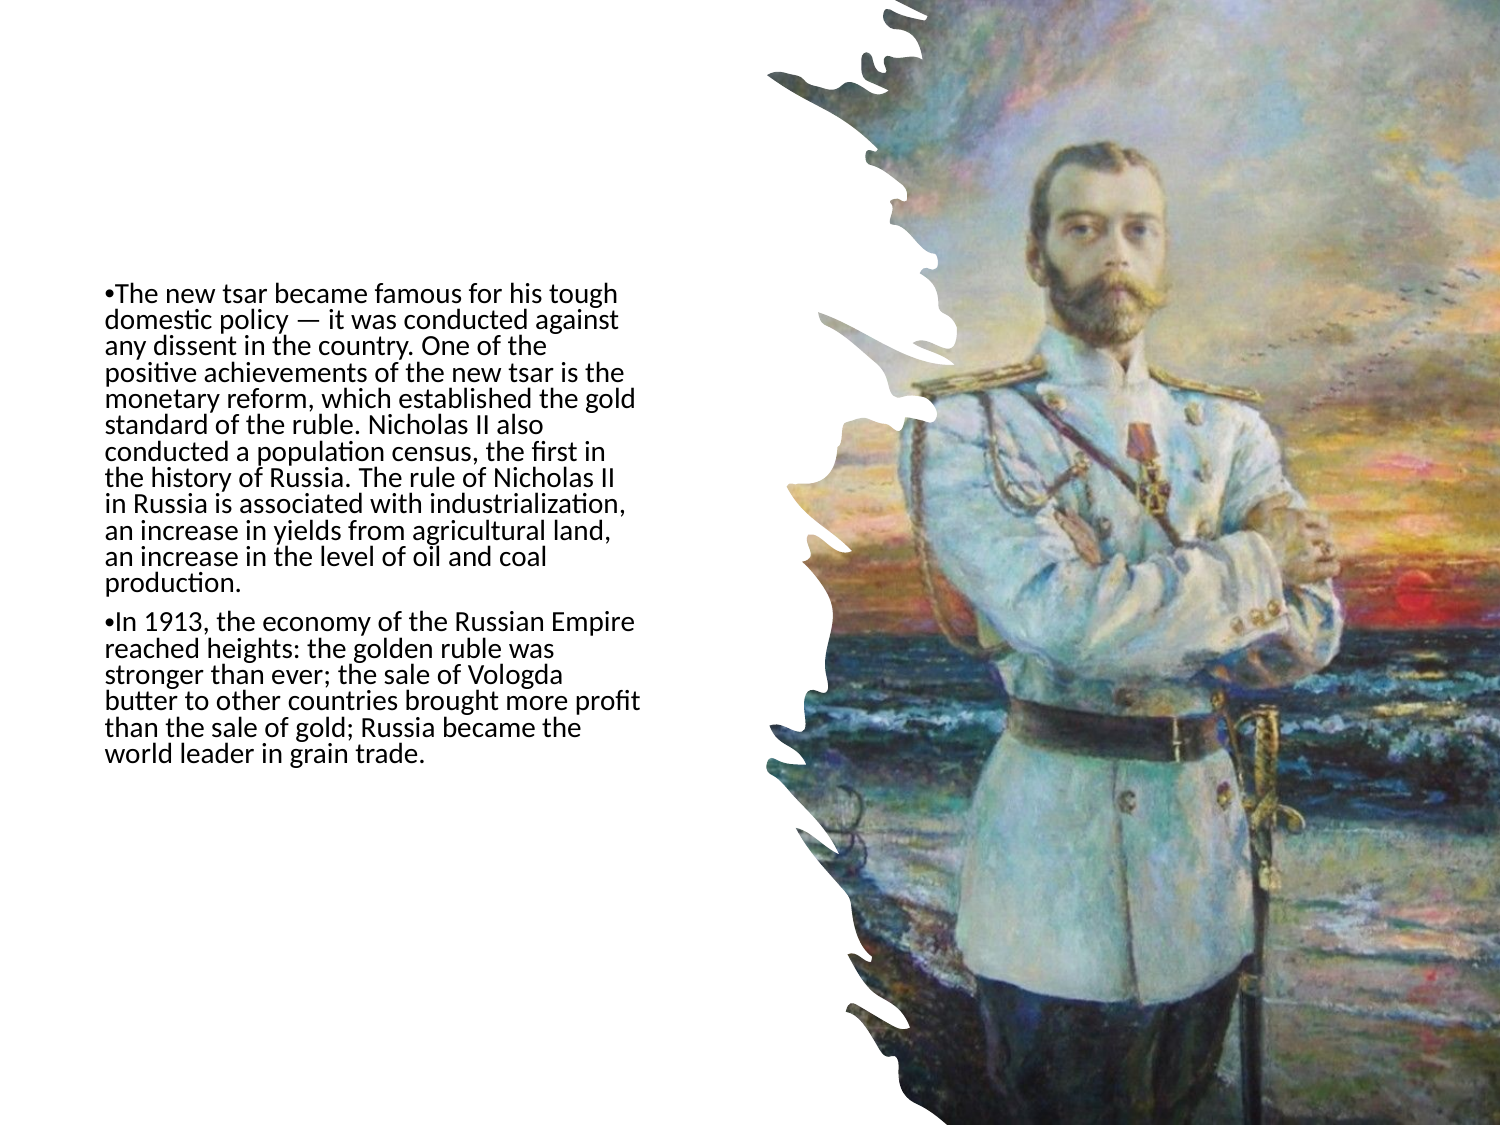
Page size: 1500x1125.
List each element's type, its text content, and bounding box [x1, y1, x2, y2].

picture [766, 0, 1500, 1125]
text_box [0, 0, 766, 1125]
text_box The new tsar became famous for his tough domestic policy — it was conducted against any dissent in the country. One of the positive achievements of the new tsar is the monetary reform, which established the gold standard of the ruble. Nicholas II also conducted a population census, the first in the history of Russia. The rule of Nicholas II in Russia is associated with industrialization, an increase in yields from agricultural land, an increase in the level of oil and coal production. In 1913, the economy of the Russian Empire reached heights: the golden ruble was stronger than ever; the sale of Vologda butter to other countries brought more profit than the sale of gold; Russia became the world leader in grain trade. [89, 274, 658, 906]
